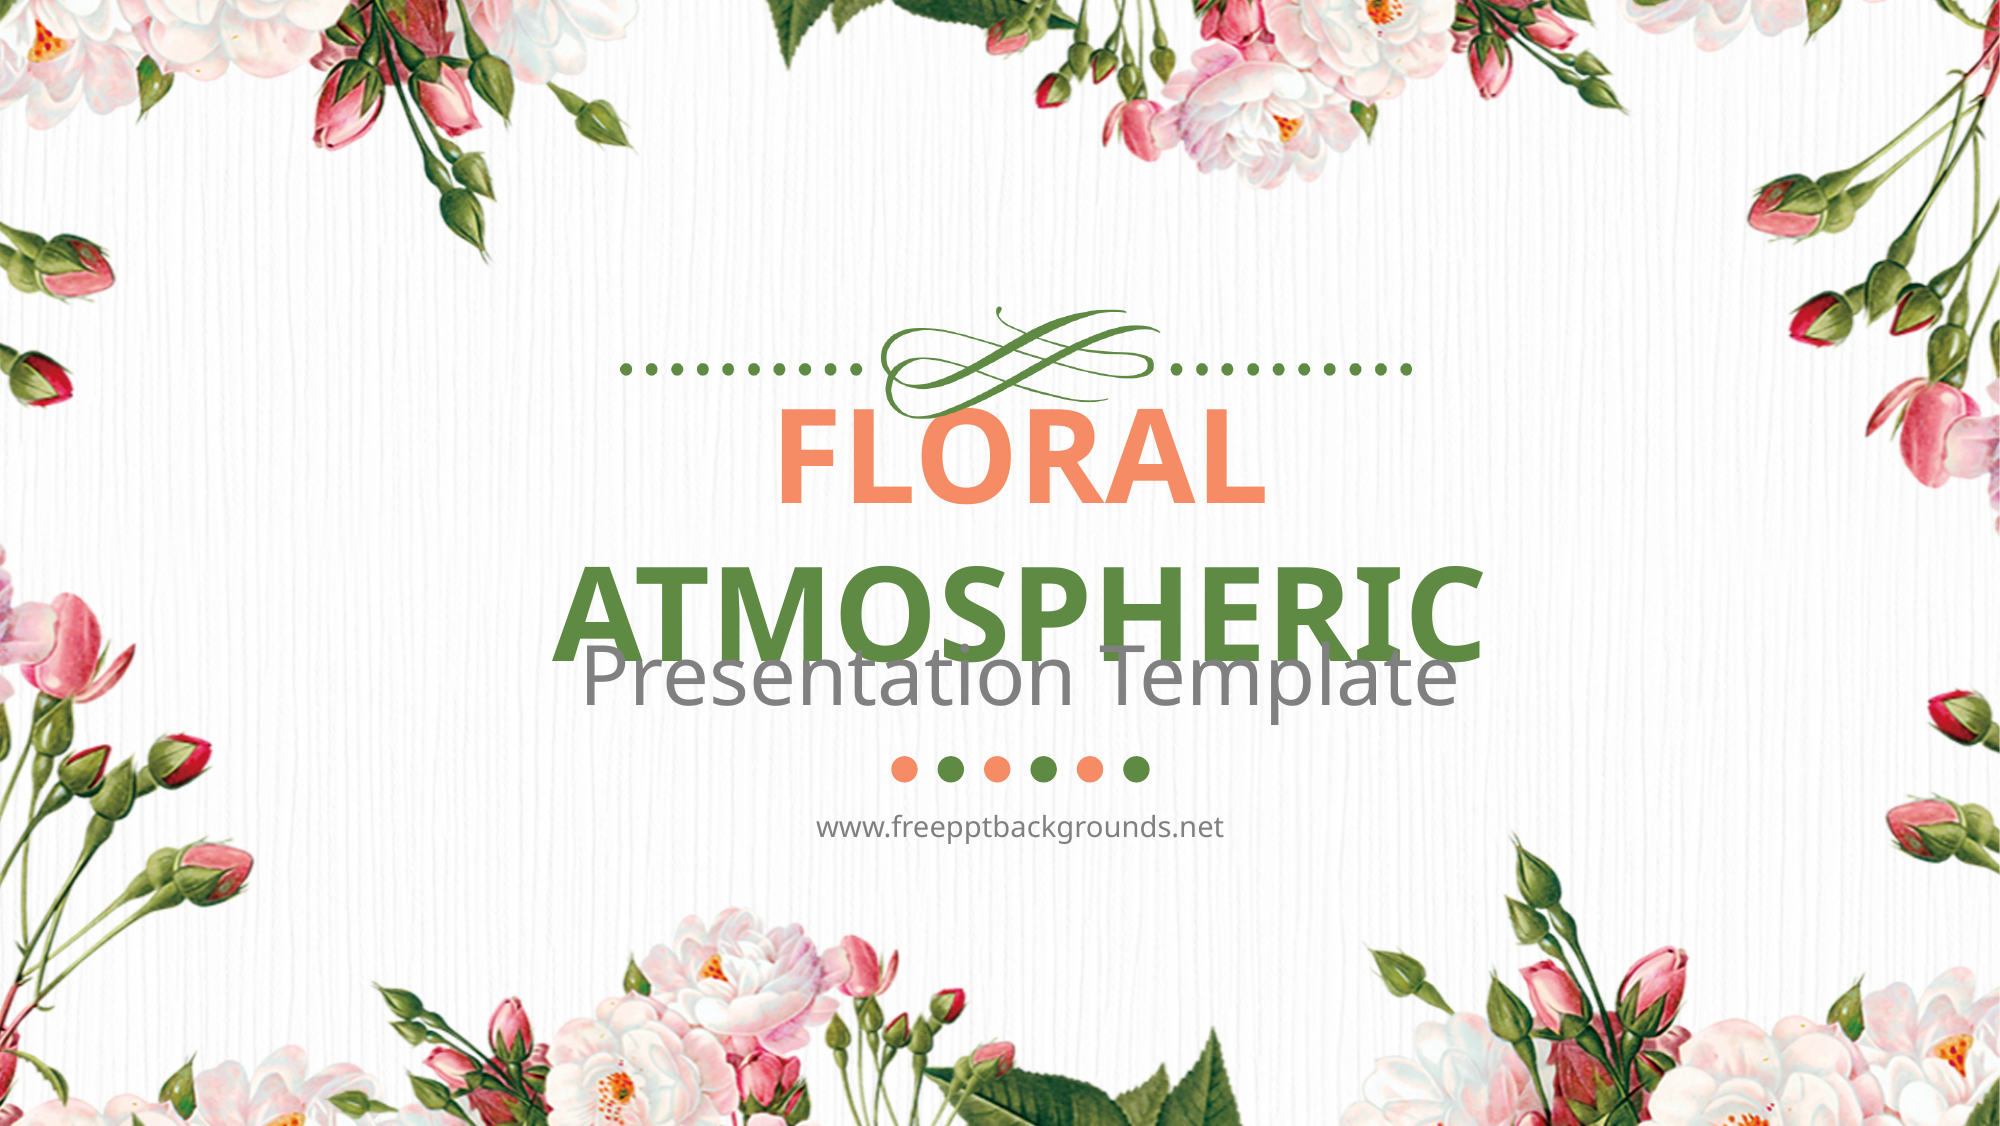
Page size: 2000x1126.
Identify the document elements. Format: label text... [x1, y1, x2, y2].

text_box Presentation Template [543, 632, 1498, 713]
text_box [891, 756, 1150, 783]
text_box www.freepptbackgrounds.net [543, 786, 1498, 867]
picture [0, 0, 2000, 1126]
text_box FLORAL ATMOSPHERIC [281, 449, 1760, 611]
